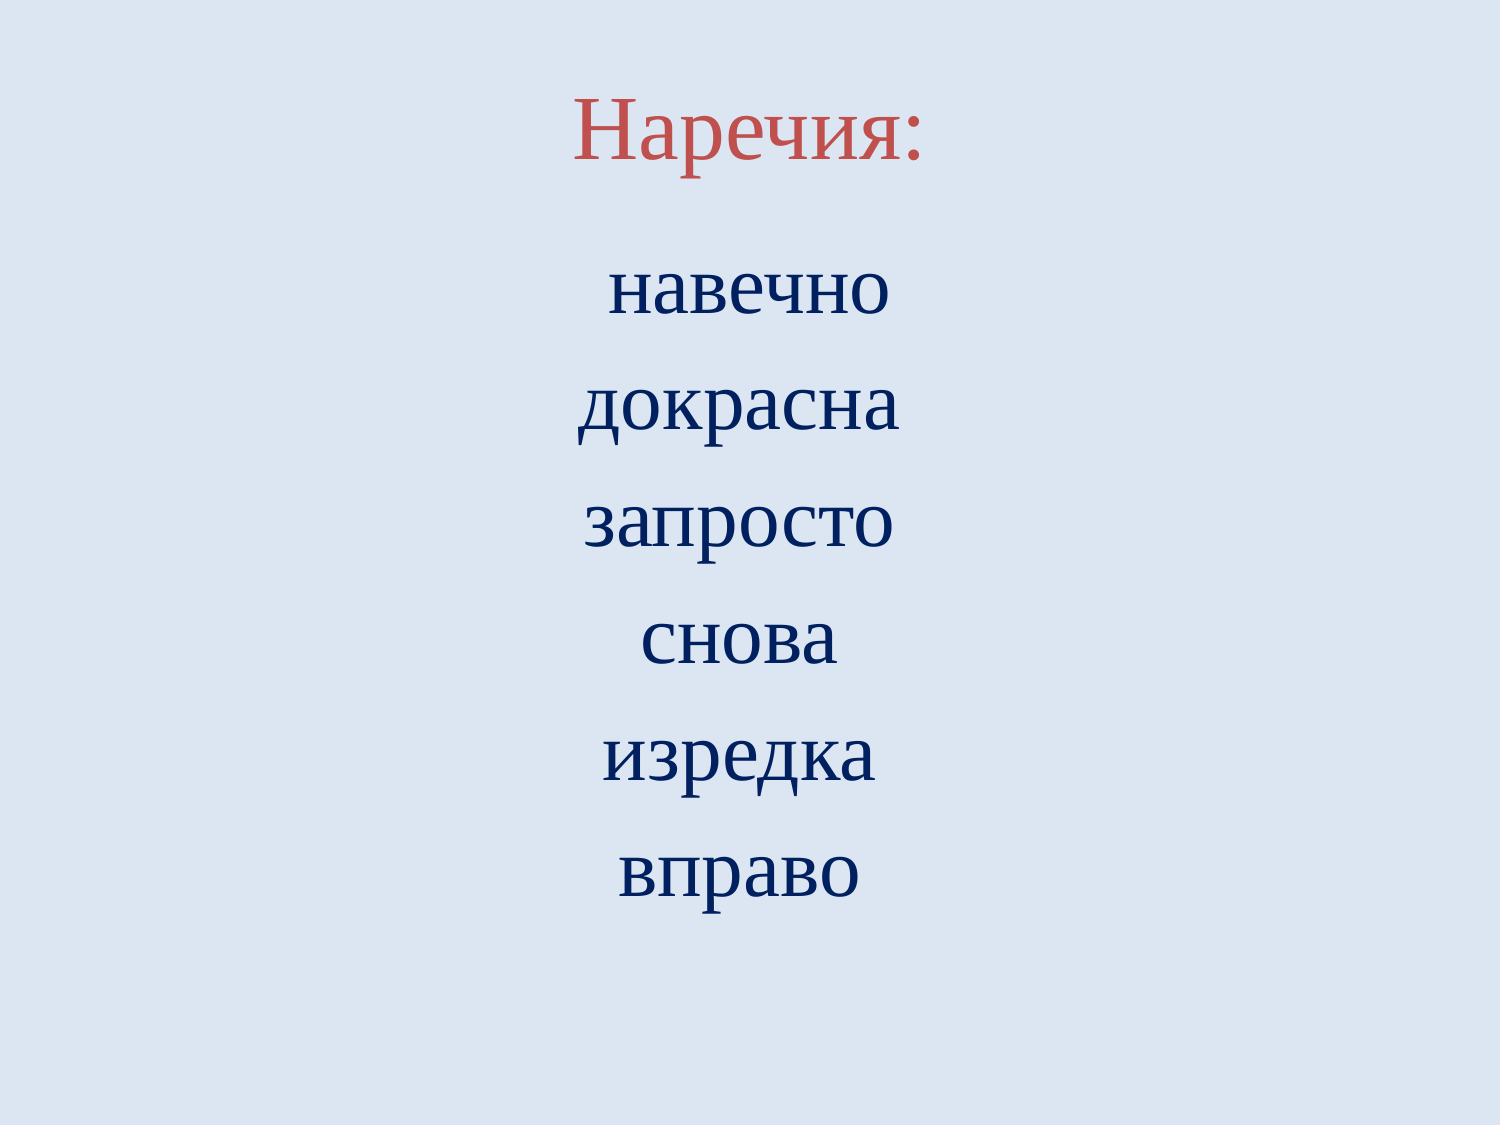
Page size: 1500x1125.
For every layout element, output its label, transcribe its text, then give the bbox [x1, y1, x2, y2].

title Наречия: [0, 0, 1500, 222]
subtitle навечно докрасна запросто снова изредка вправо [0, 222, 1500, 1125]
